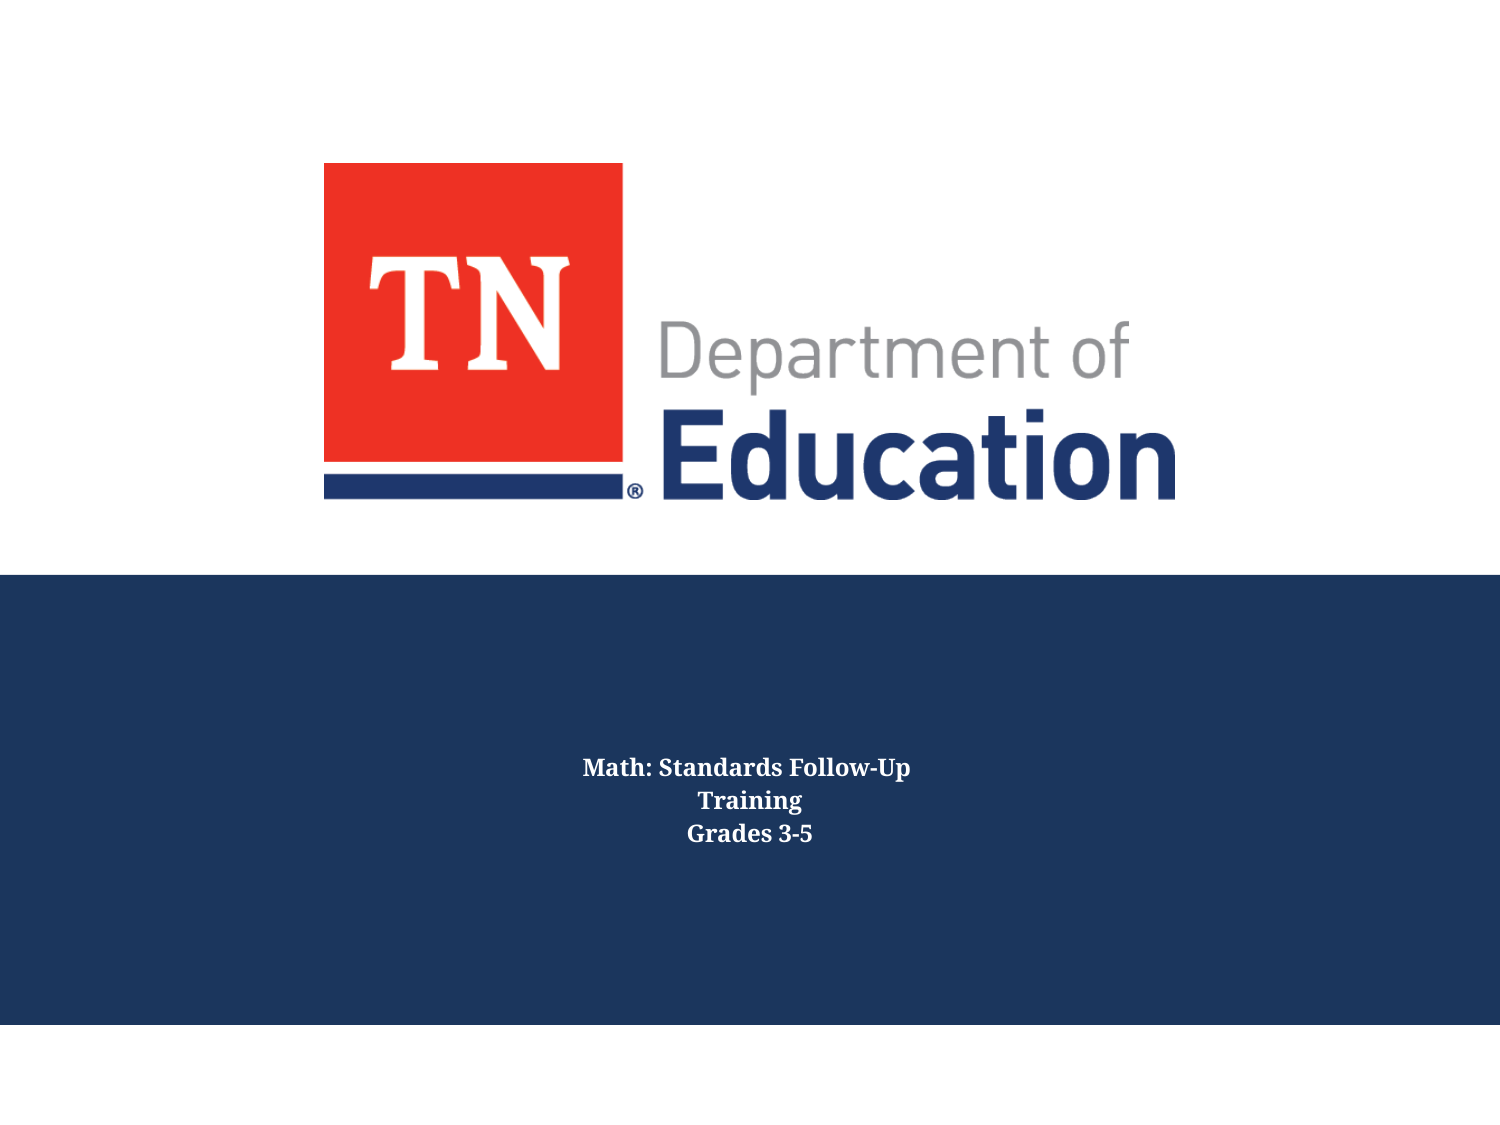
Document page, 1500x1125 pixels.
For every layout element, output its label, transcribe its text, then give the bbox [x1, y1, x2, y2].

picture [324, 163, 1175, 500]
title Math: Standards Follow-Up Training Grades 3-5 [112, 741, 1388, 859]
